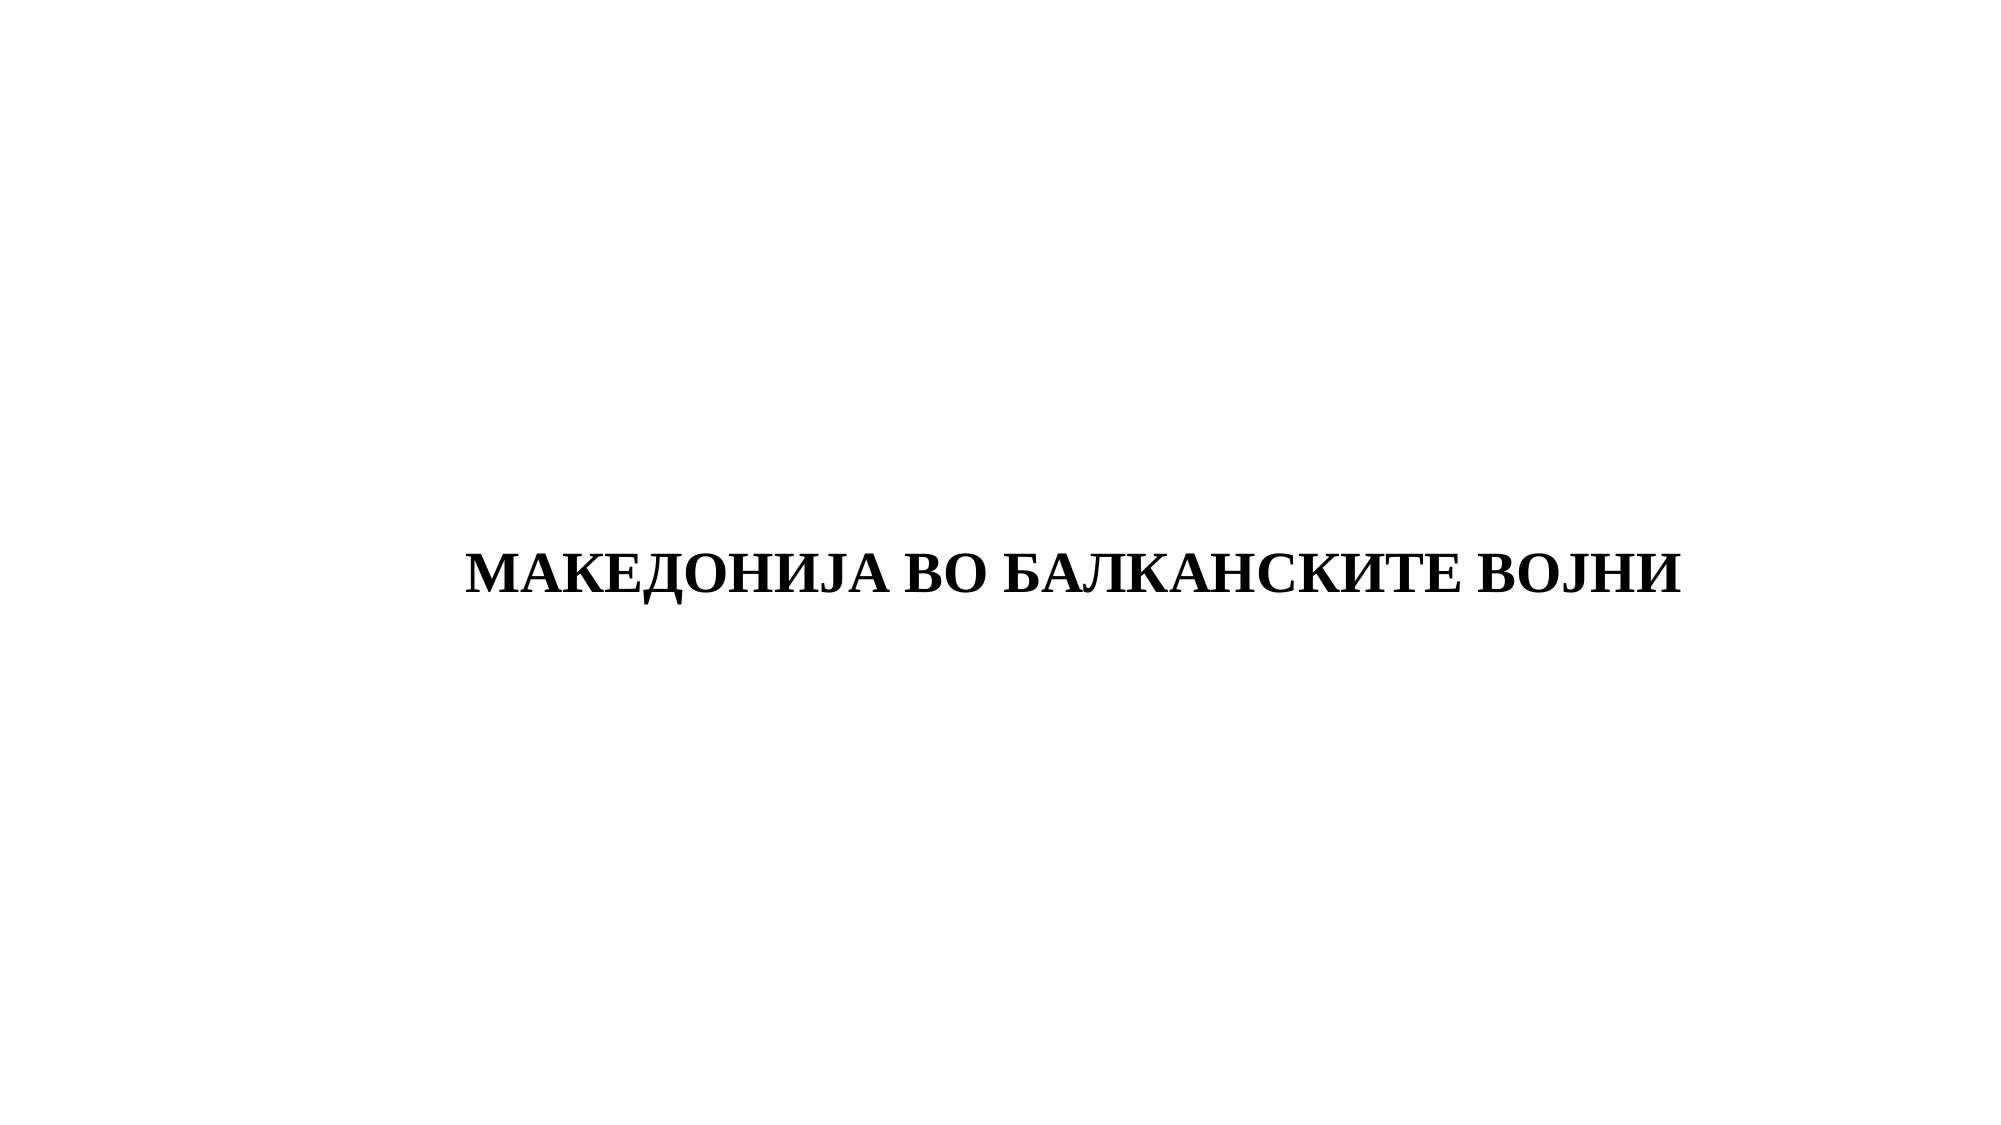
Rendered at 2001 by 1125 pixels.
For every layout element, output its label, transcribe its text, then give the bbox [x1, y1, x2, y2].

text_box МАКЕДОНИЈА ВО БАЛКАНСКИТЕ ВОЈНИ [450, 527, 1697, 612]
